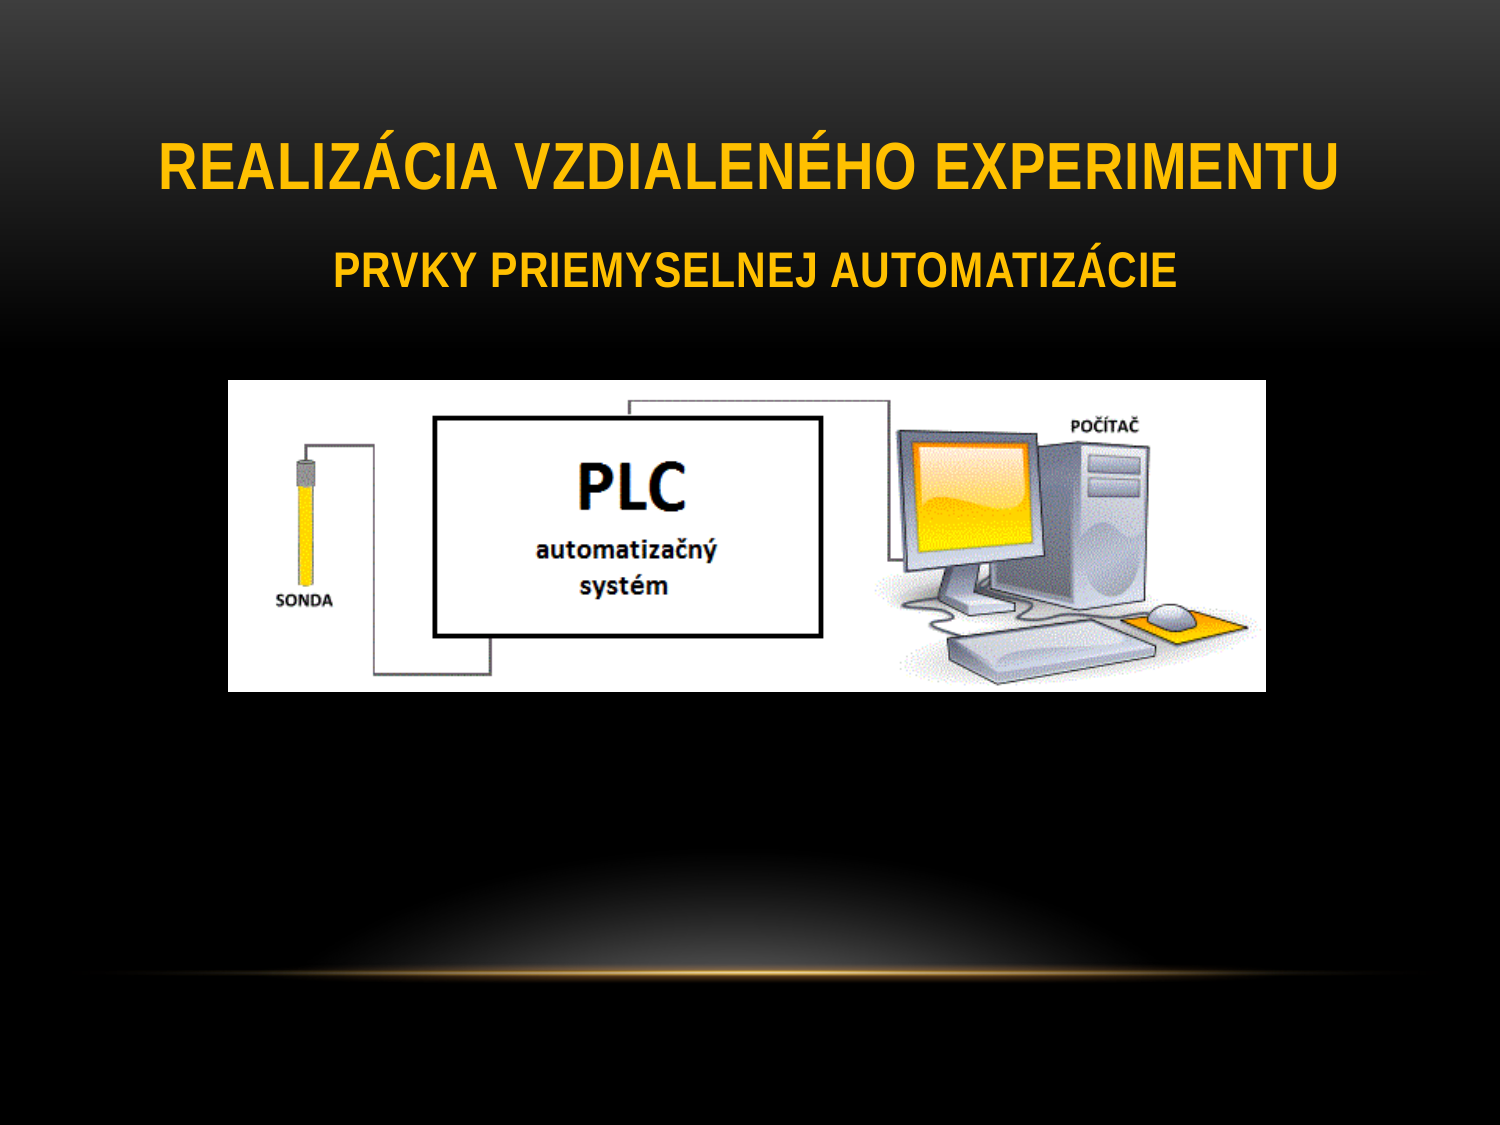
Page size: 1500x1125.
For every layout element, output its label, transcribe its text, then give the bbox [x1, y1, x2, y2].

title realizácia VZDIALENÉHO EXPERIMENTU [100, 117, 1401, 211]
picture [0, 0, 1500, 1125]
text_box Prvky priemyselnej automatizácie [106, 210, 1407, 305]
